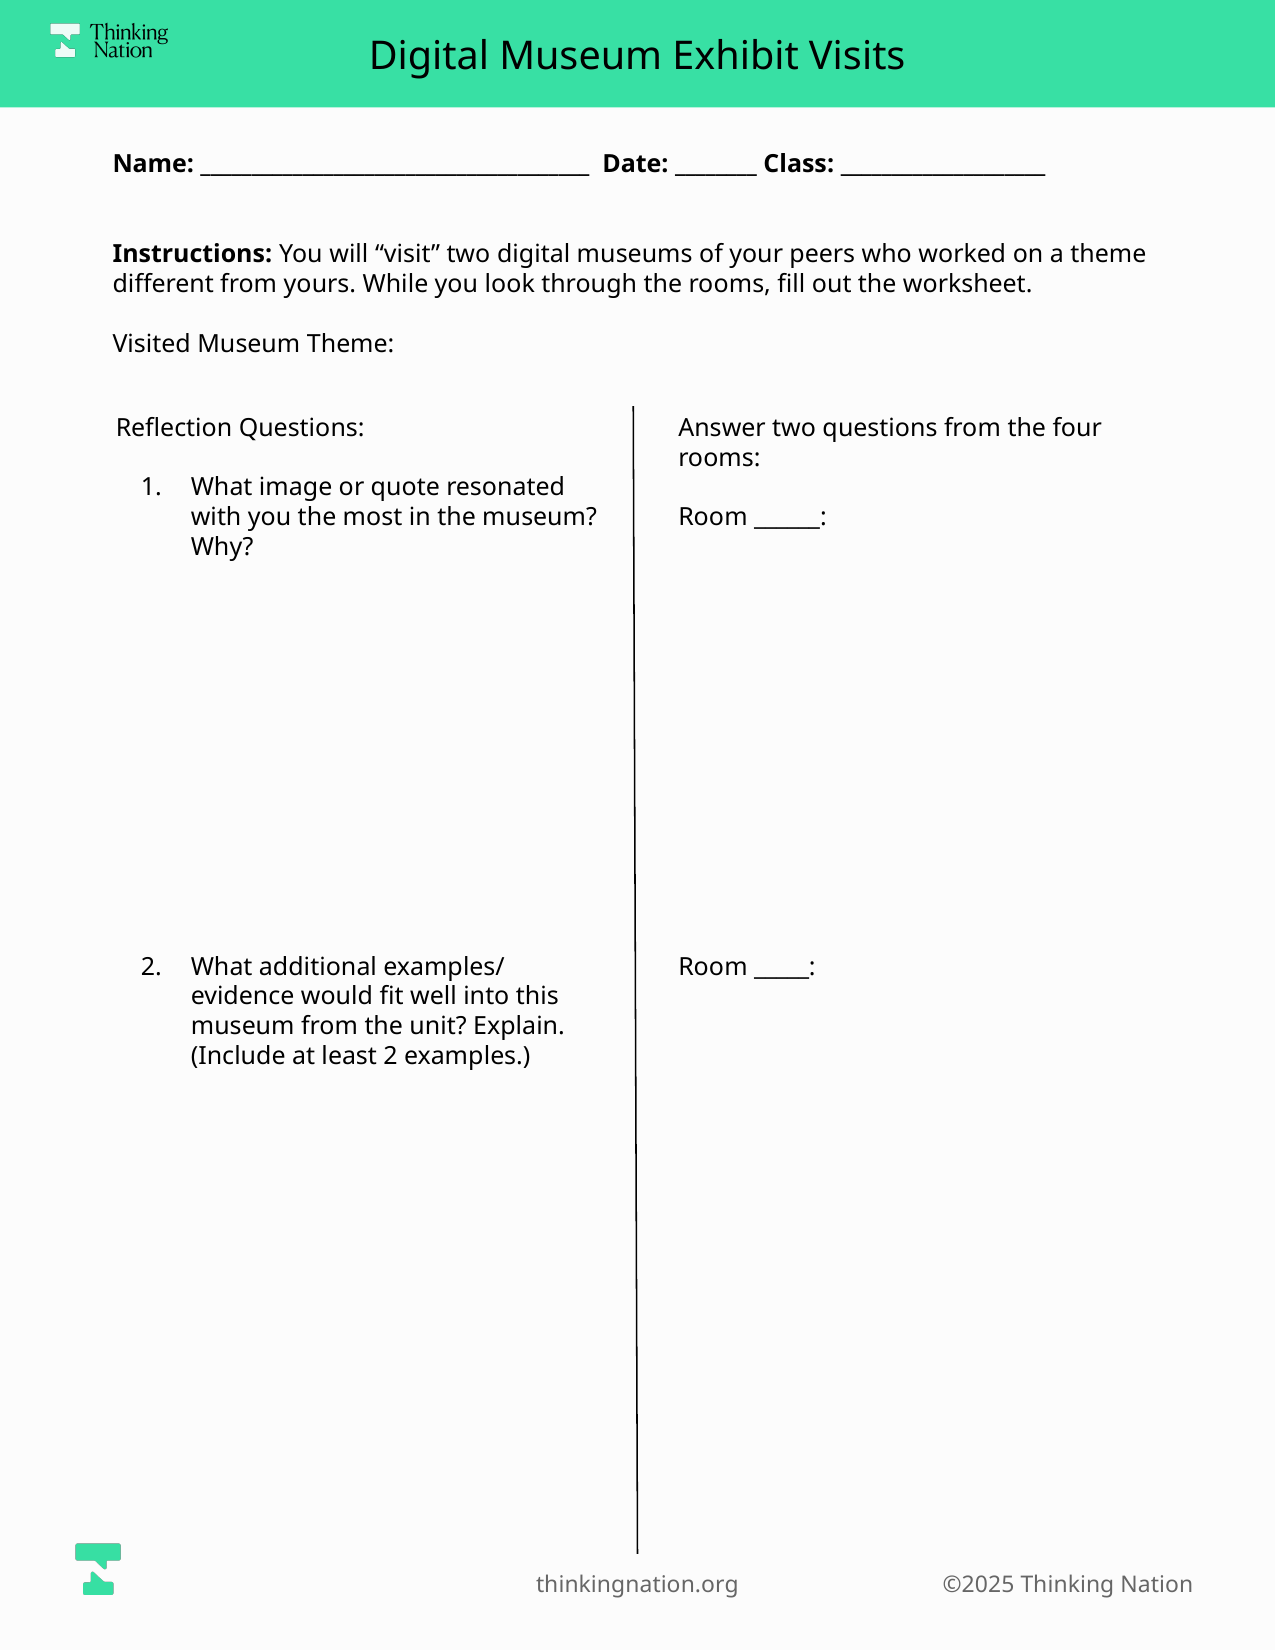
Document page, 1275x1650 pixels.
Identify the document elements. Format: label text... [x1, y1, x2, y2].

text_box Answer two questions from the four rooms: Room ______: Room _____: [663, 396, 1179, 1534]
picture [62, 1533, 134, 1605]
text_box thinkingnation.org [486, 1553, 789, 1605]
text_box Reflection Questions: What image or quote resonated with you the most in the museum? Why? What additional examples/ evidence would fit well into this museum from the unit? Explain. (Include at least 2 examples.) [100, 396, 616, 1534]
text_box ©2025 Thinking Nation [907, 1553, 1210, 1605]
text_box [632, 405, 638, 1555]
text_box Name: ______________________________________ Date: ________ Class: ____________________ Instructions: You will “visit” two digital museums of your peers who worked on a theme different from yours. While you look through the rooms, fill out the worksheet. Visited Museum Theme: [97, 132, 1178, 373]
text_box Digital Museum Exhibit Visits [0, 0, 1275, 108]
picture [36, 12, 172, 69]
